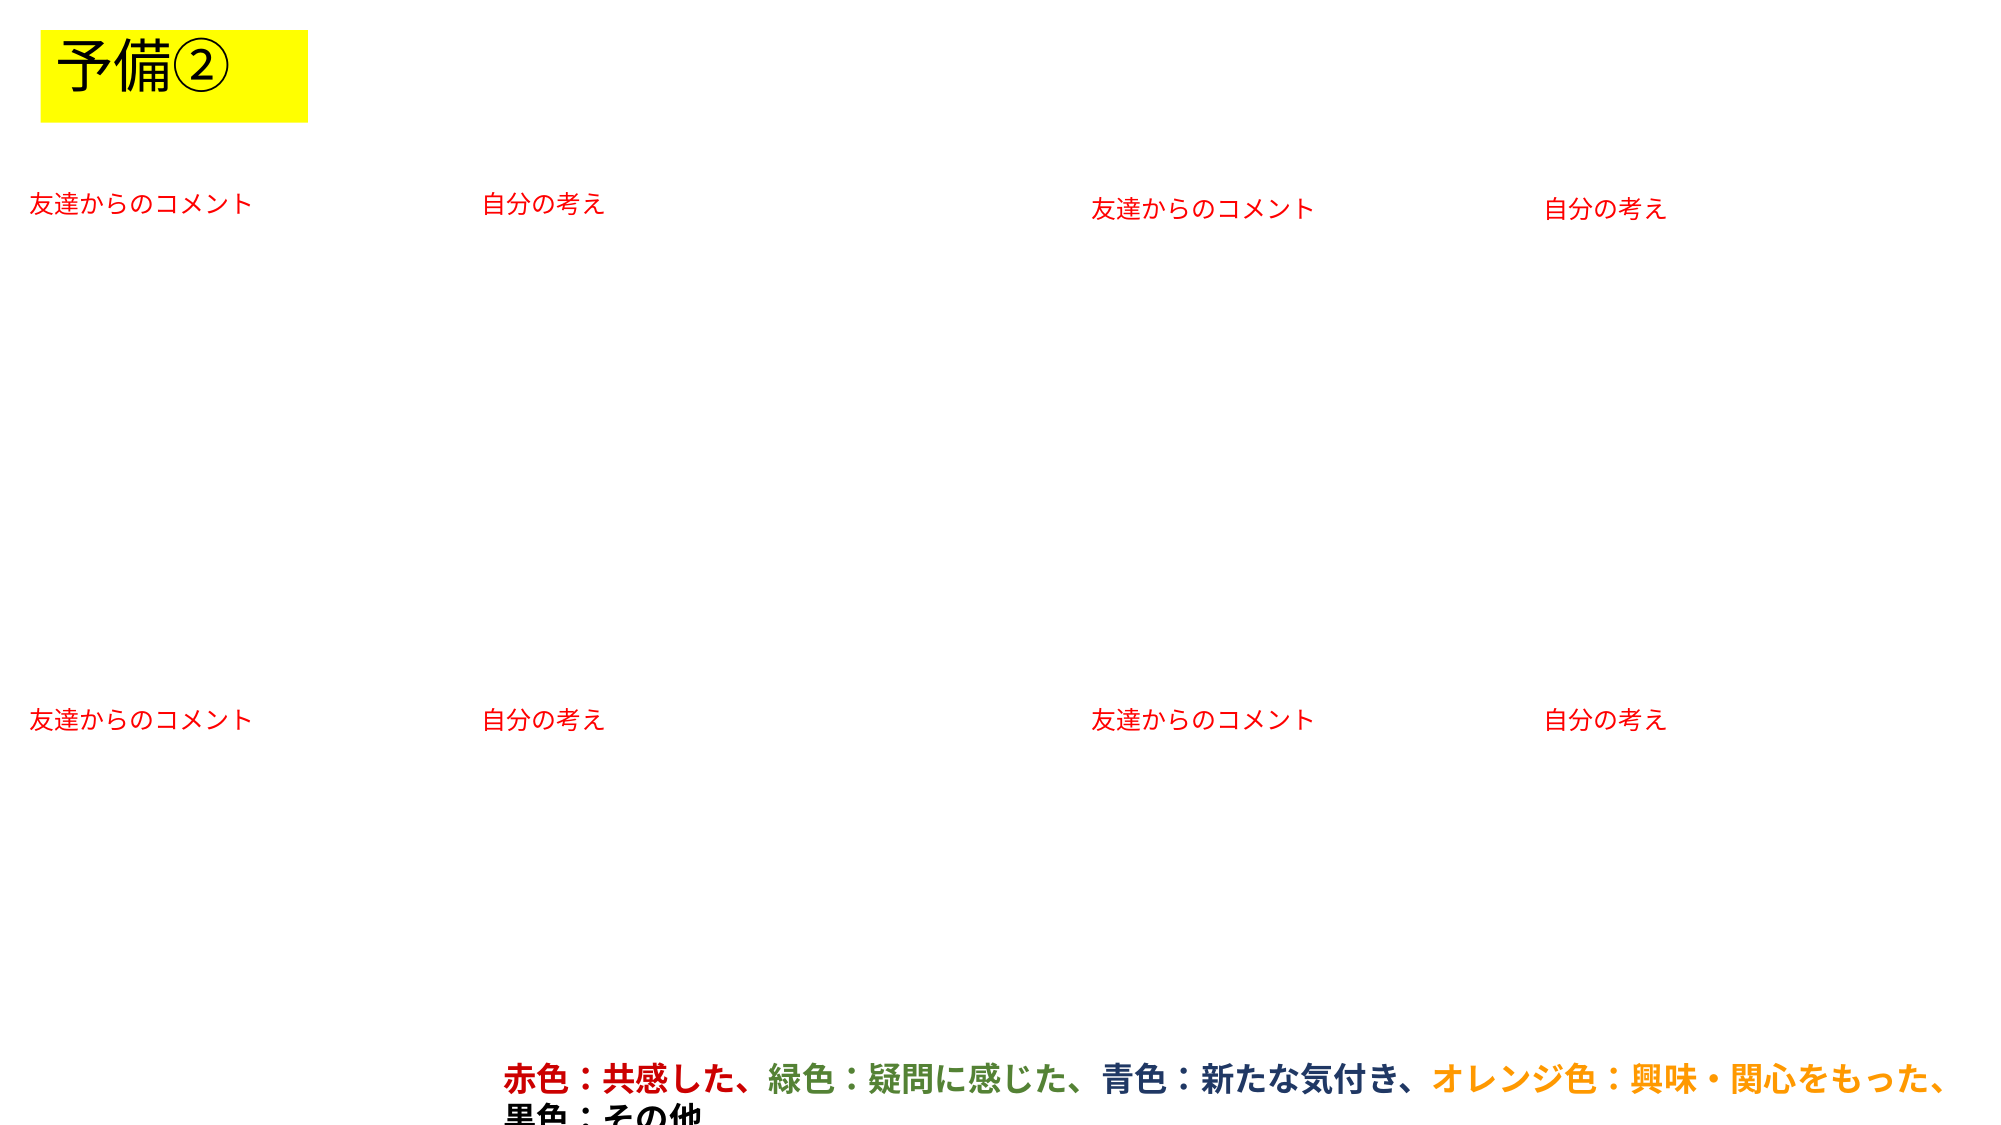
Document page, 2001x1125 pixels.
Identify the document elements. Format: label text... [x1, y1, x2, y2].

list 予備② [40, 30, 308, 123]
